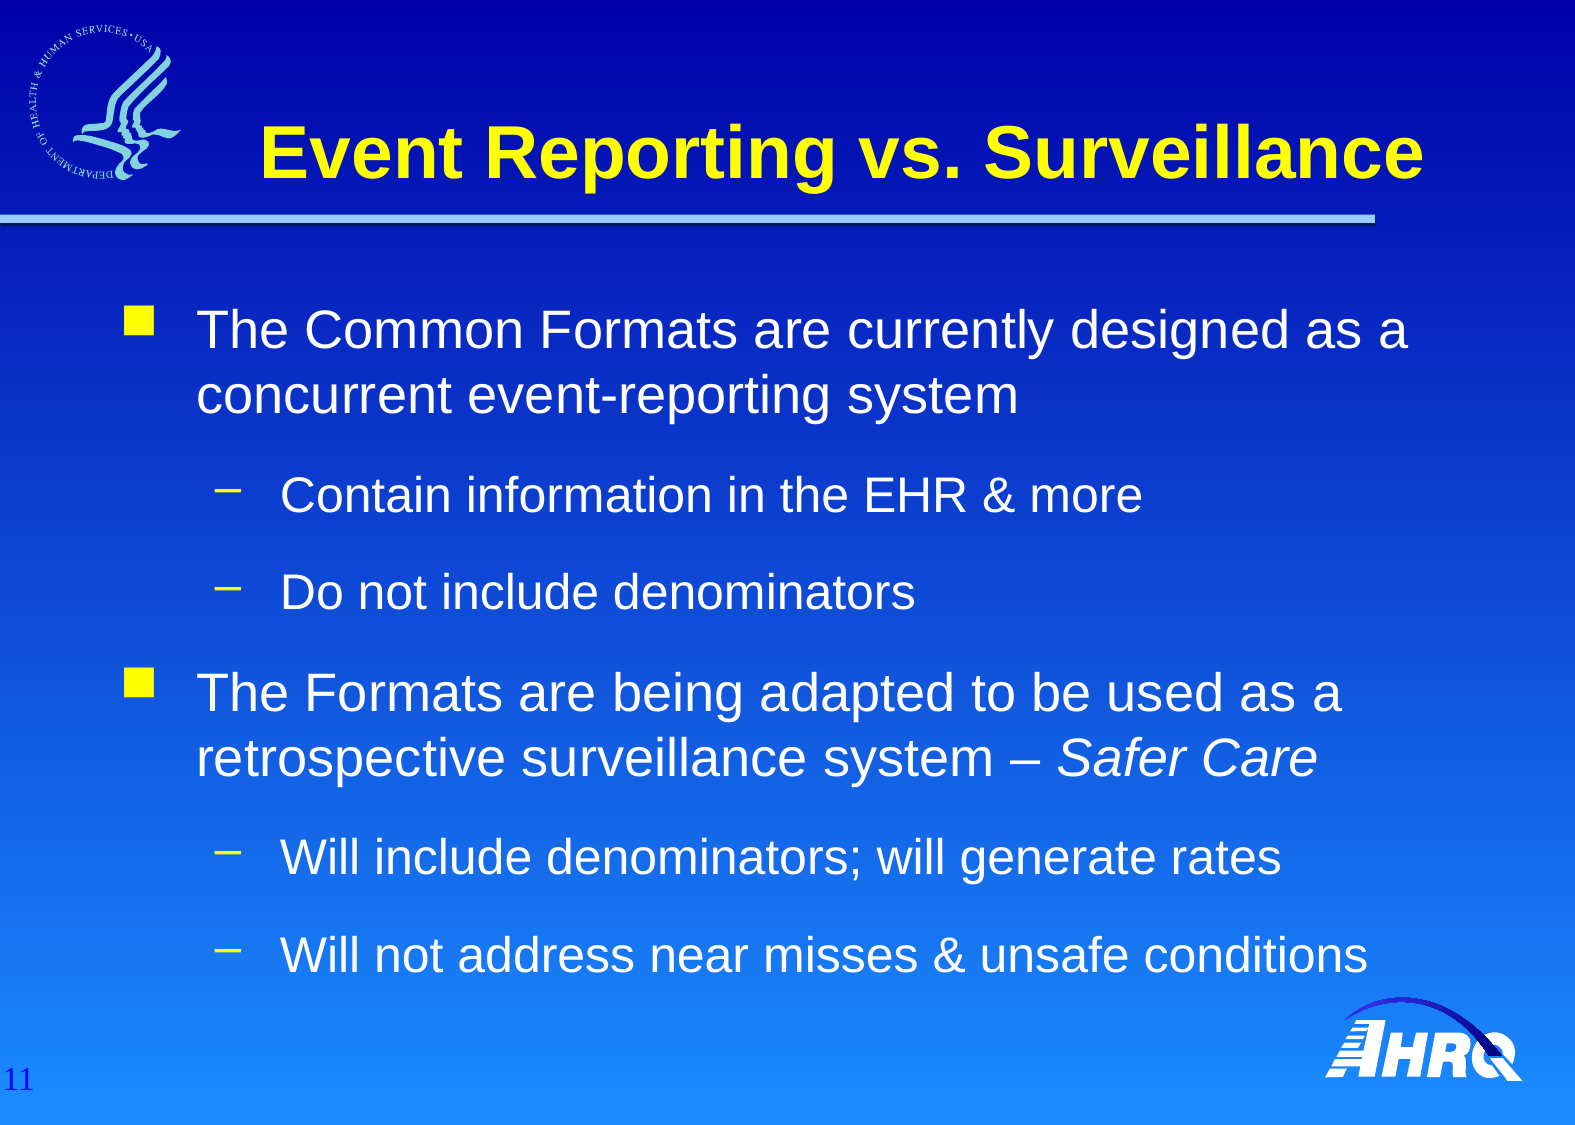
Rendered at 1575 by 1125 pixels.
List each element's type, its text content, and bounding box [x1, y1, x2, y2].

list The Common Formats are currently designed as a concurrent event-reporting system Contain information in the EHR & more Do not include denominators The Formats are being adapted to be used as a retrospective surveillance system – Safer Care Will include denominators; will generate rates Will not address near misses & unsafe conditions [104, 286, 1483, 763]
title Event Reporting vs. Surveillance [203, 56, 1483, 202]
